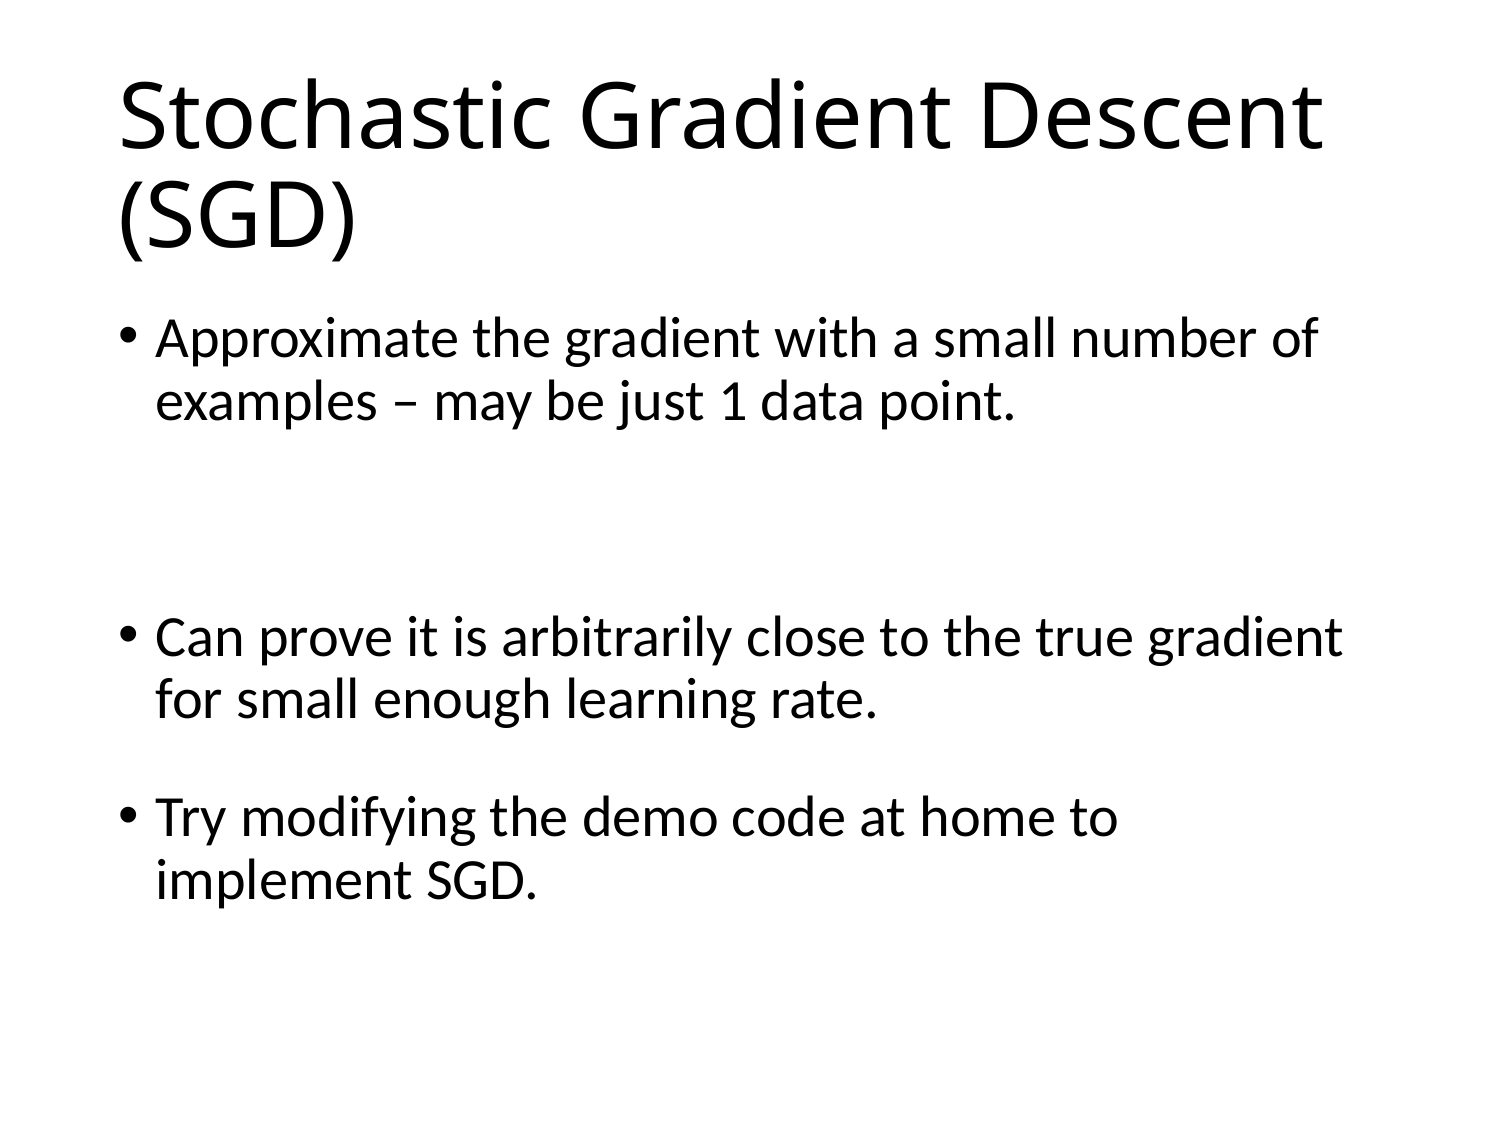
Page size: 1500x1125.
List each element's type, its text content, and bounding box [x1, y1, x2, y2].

title Stochastic Gradient Descent (SGD) [103, 59, 1397, 278]
